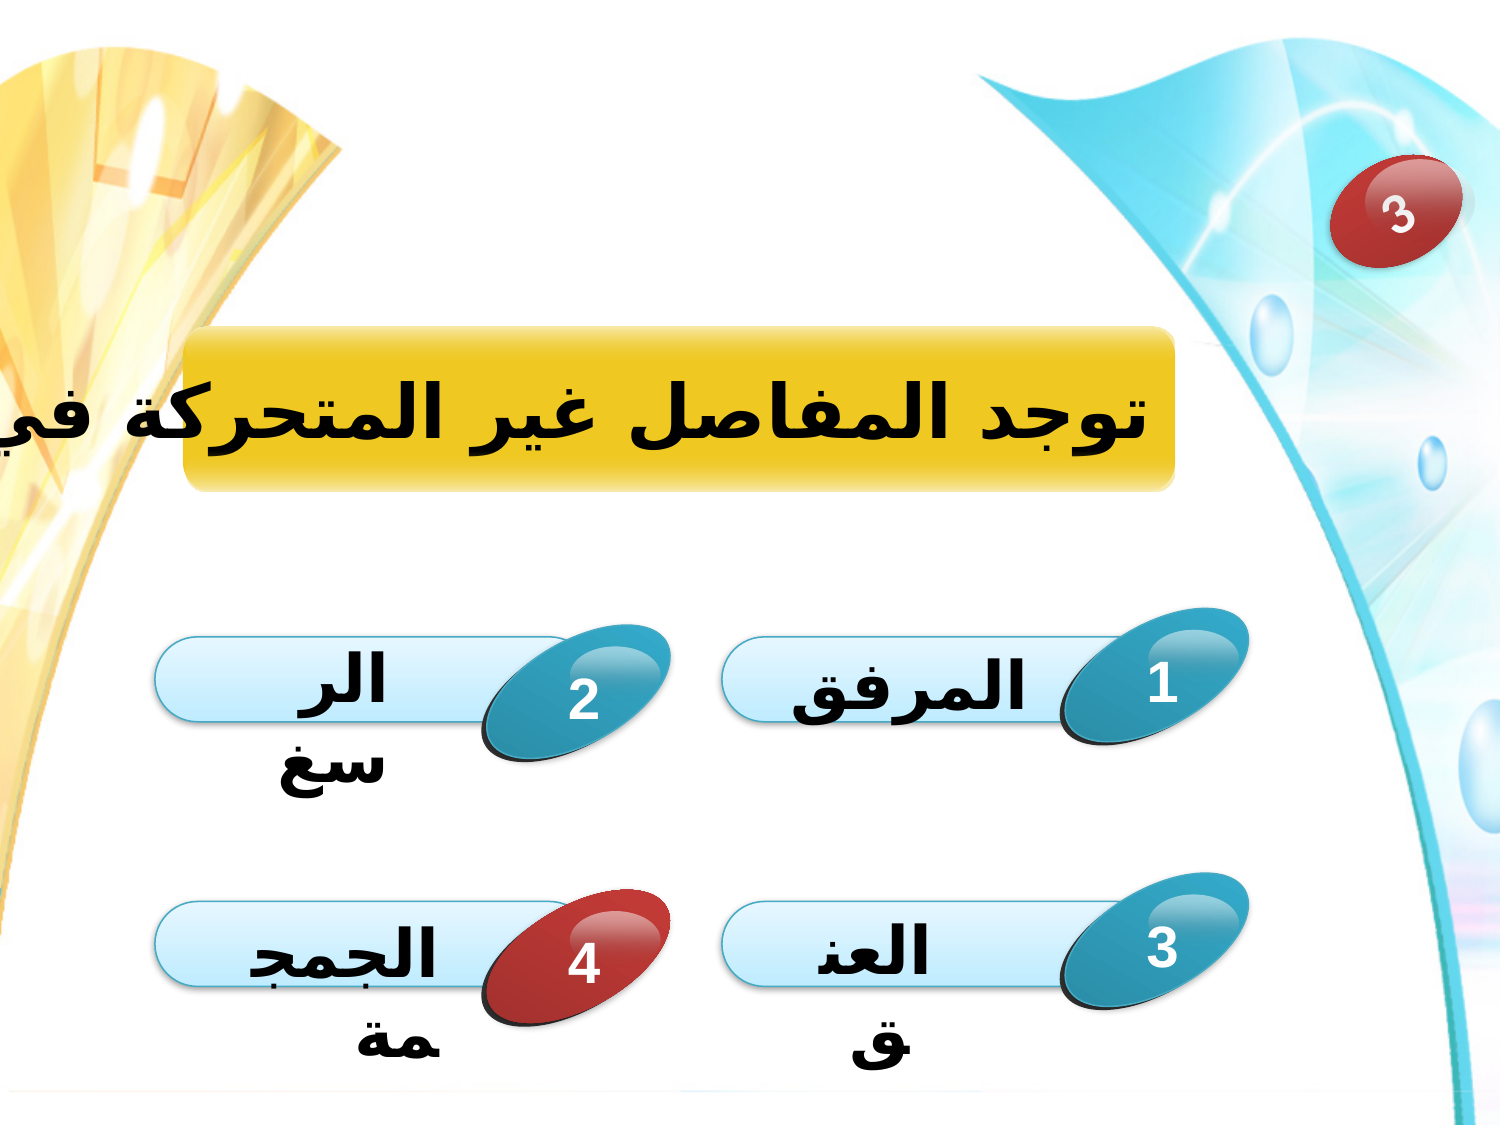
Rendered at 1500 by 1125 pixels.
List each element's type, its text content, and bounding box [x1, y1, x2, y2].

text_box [721, 888, 1259, 997]
text_box 3 [1330, 178, 1418, 268]
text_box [154, 628, 680, 747]
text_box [154, 901, 680, 1012]
picture [67, 410, 75, 417]
picture [0, 0, 1500, 1125]
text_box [182, 325, 1176, 492]
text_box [721, 623, 1259, 732]
